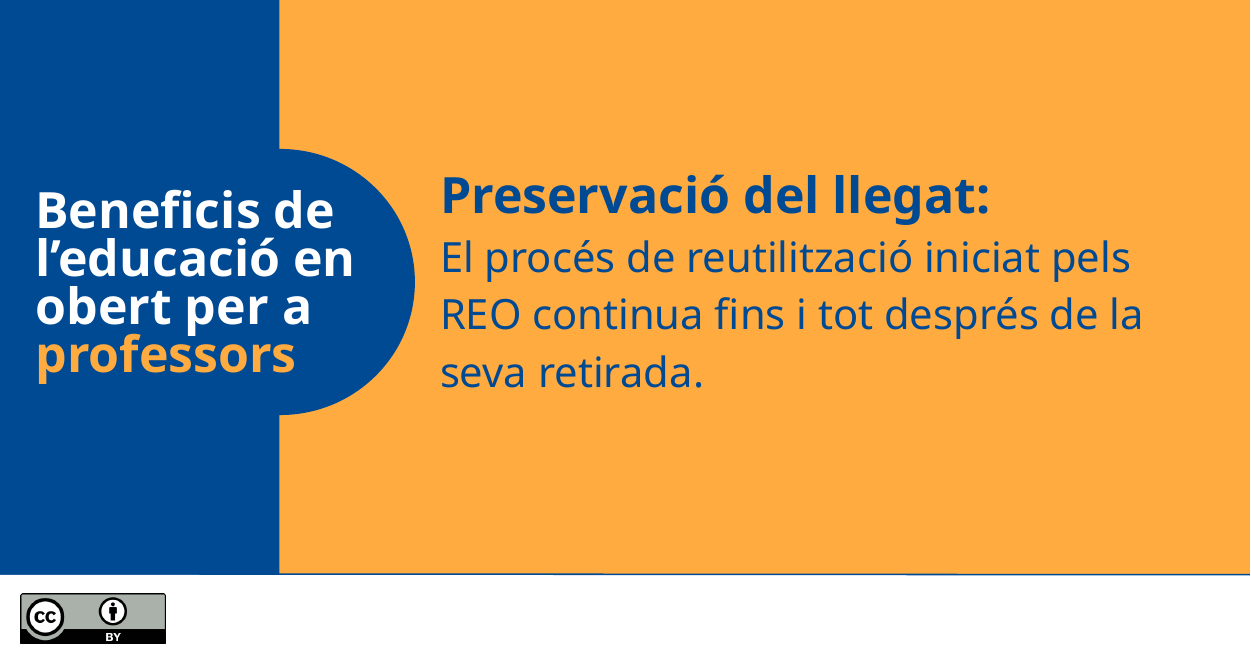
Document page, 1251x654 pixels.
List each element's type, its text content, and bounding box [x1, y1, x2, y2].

text_box Preservació del llegat: El procés de reutilització iniciat pels REO continua fins i tot després de la seva retirada. [424, 139, 1187, 411]
text_box [212, 397, 348, 416]
text_box Beneficis de l’educació en obert per a professors [20, 175, 403, 397]
text_box [403, 227, 415, 337]
picture [20, 592, 166, 645]
text_box [0, 582, 1250, 654]
text_box [0, 0, 280, 573]
text_box [200, 148, 361, 175]
